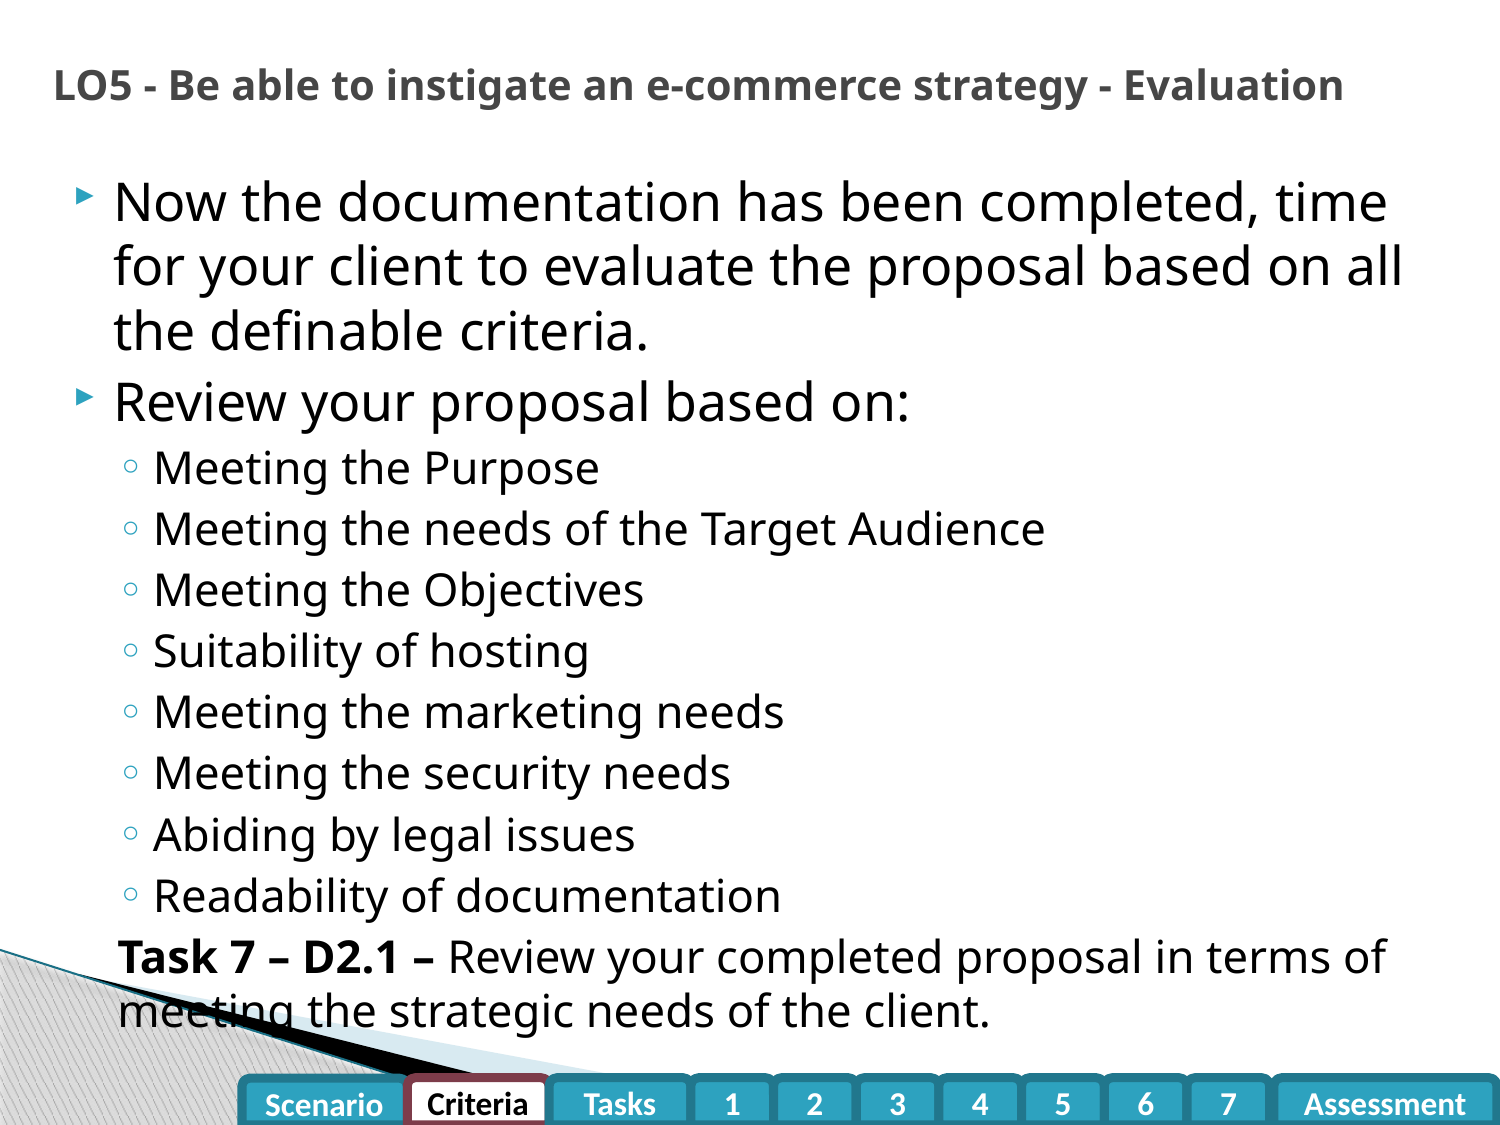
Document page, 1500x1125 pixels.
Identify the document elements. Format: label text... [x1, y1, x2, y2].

title LO5 - Be able to instigate an e-commerce strategy - Evaluation [37, 19, 1471, 149]
list Now the documentation has been completed, time for your client to evaluate the proposal based on all the definable criteria. Review your proposal based on: Meeting the Purpose Meeting the needs of the Target Audience Meeting the Objectives Suitability of hosting Meeting the marketing needs Meeting the security needs Abiding by legal issues Readability of documentation Task 7 – D2.1 – Review your completed proposal in terms of meeting the strategic needs of the client. [41, 160, 1471, 1047]
